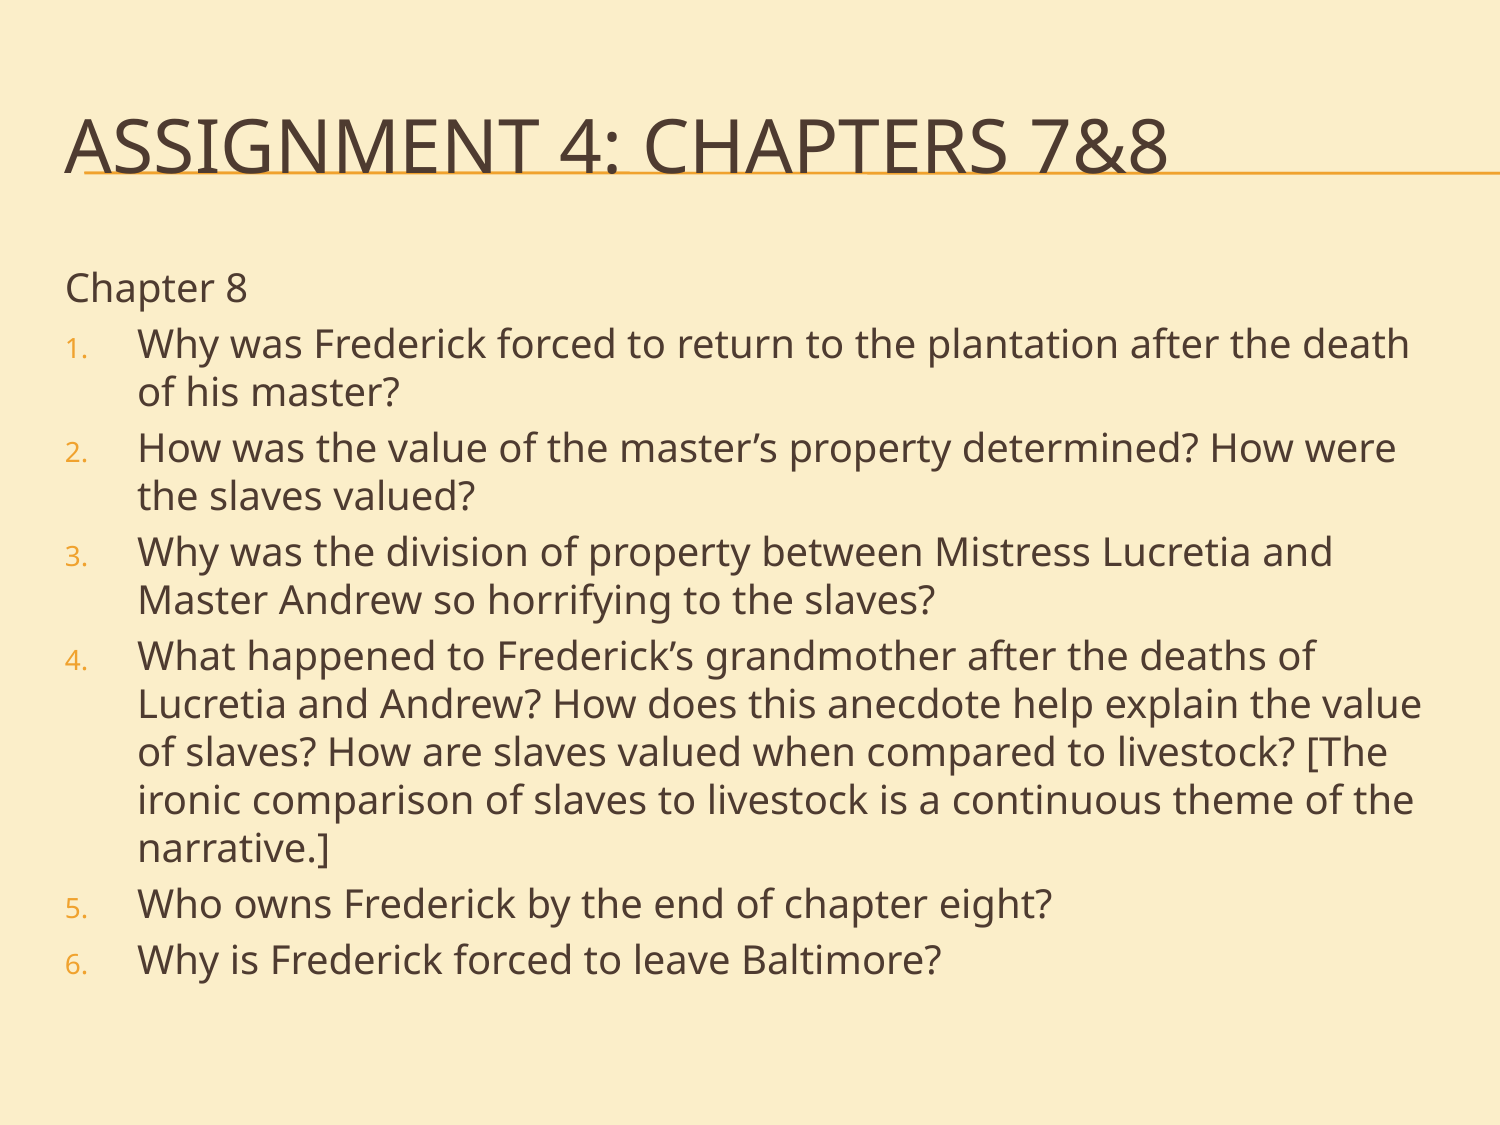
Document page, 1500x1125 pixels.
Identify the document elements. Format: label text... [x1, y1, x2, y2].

title Assignment 4: Chapters 7&8 [50, 75, 1475, 213]
list Chapter 8 Why was Frederick forced to return to the plantation after the death of his master? How was the value of the master’s property determined? How were the slaves valued? Why was the division of property between Mistress Lucretia and Master Andrew so horrifying to the slaves? What happened to Frederick’s grandmother after the deaths of Lucretia and Andrew? How does this anecdote help explain the value of slaves? How are slaves valued when compared to livestock? [The ironic comparison of slaves to livestock is a continuous theme of the narrative.] Who owns Frederick by the end of chapter eight? Why is Frederick forced to leave Baltimore? [50, 254, 1475, 998]
